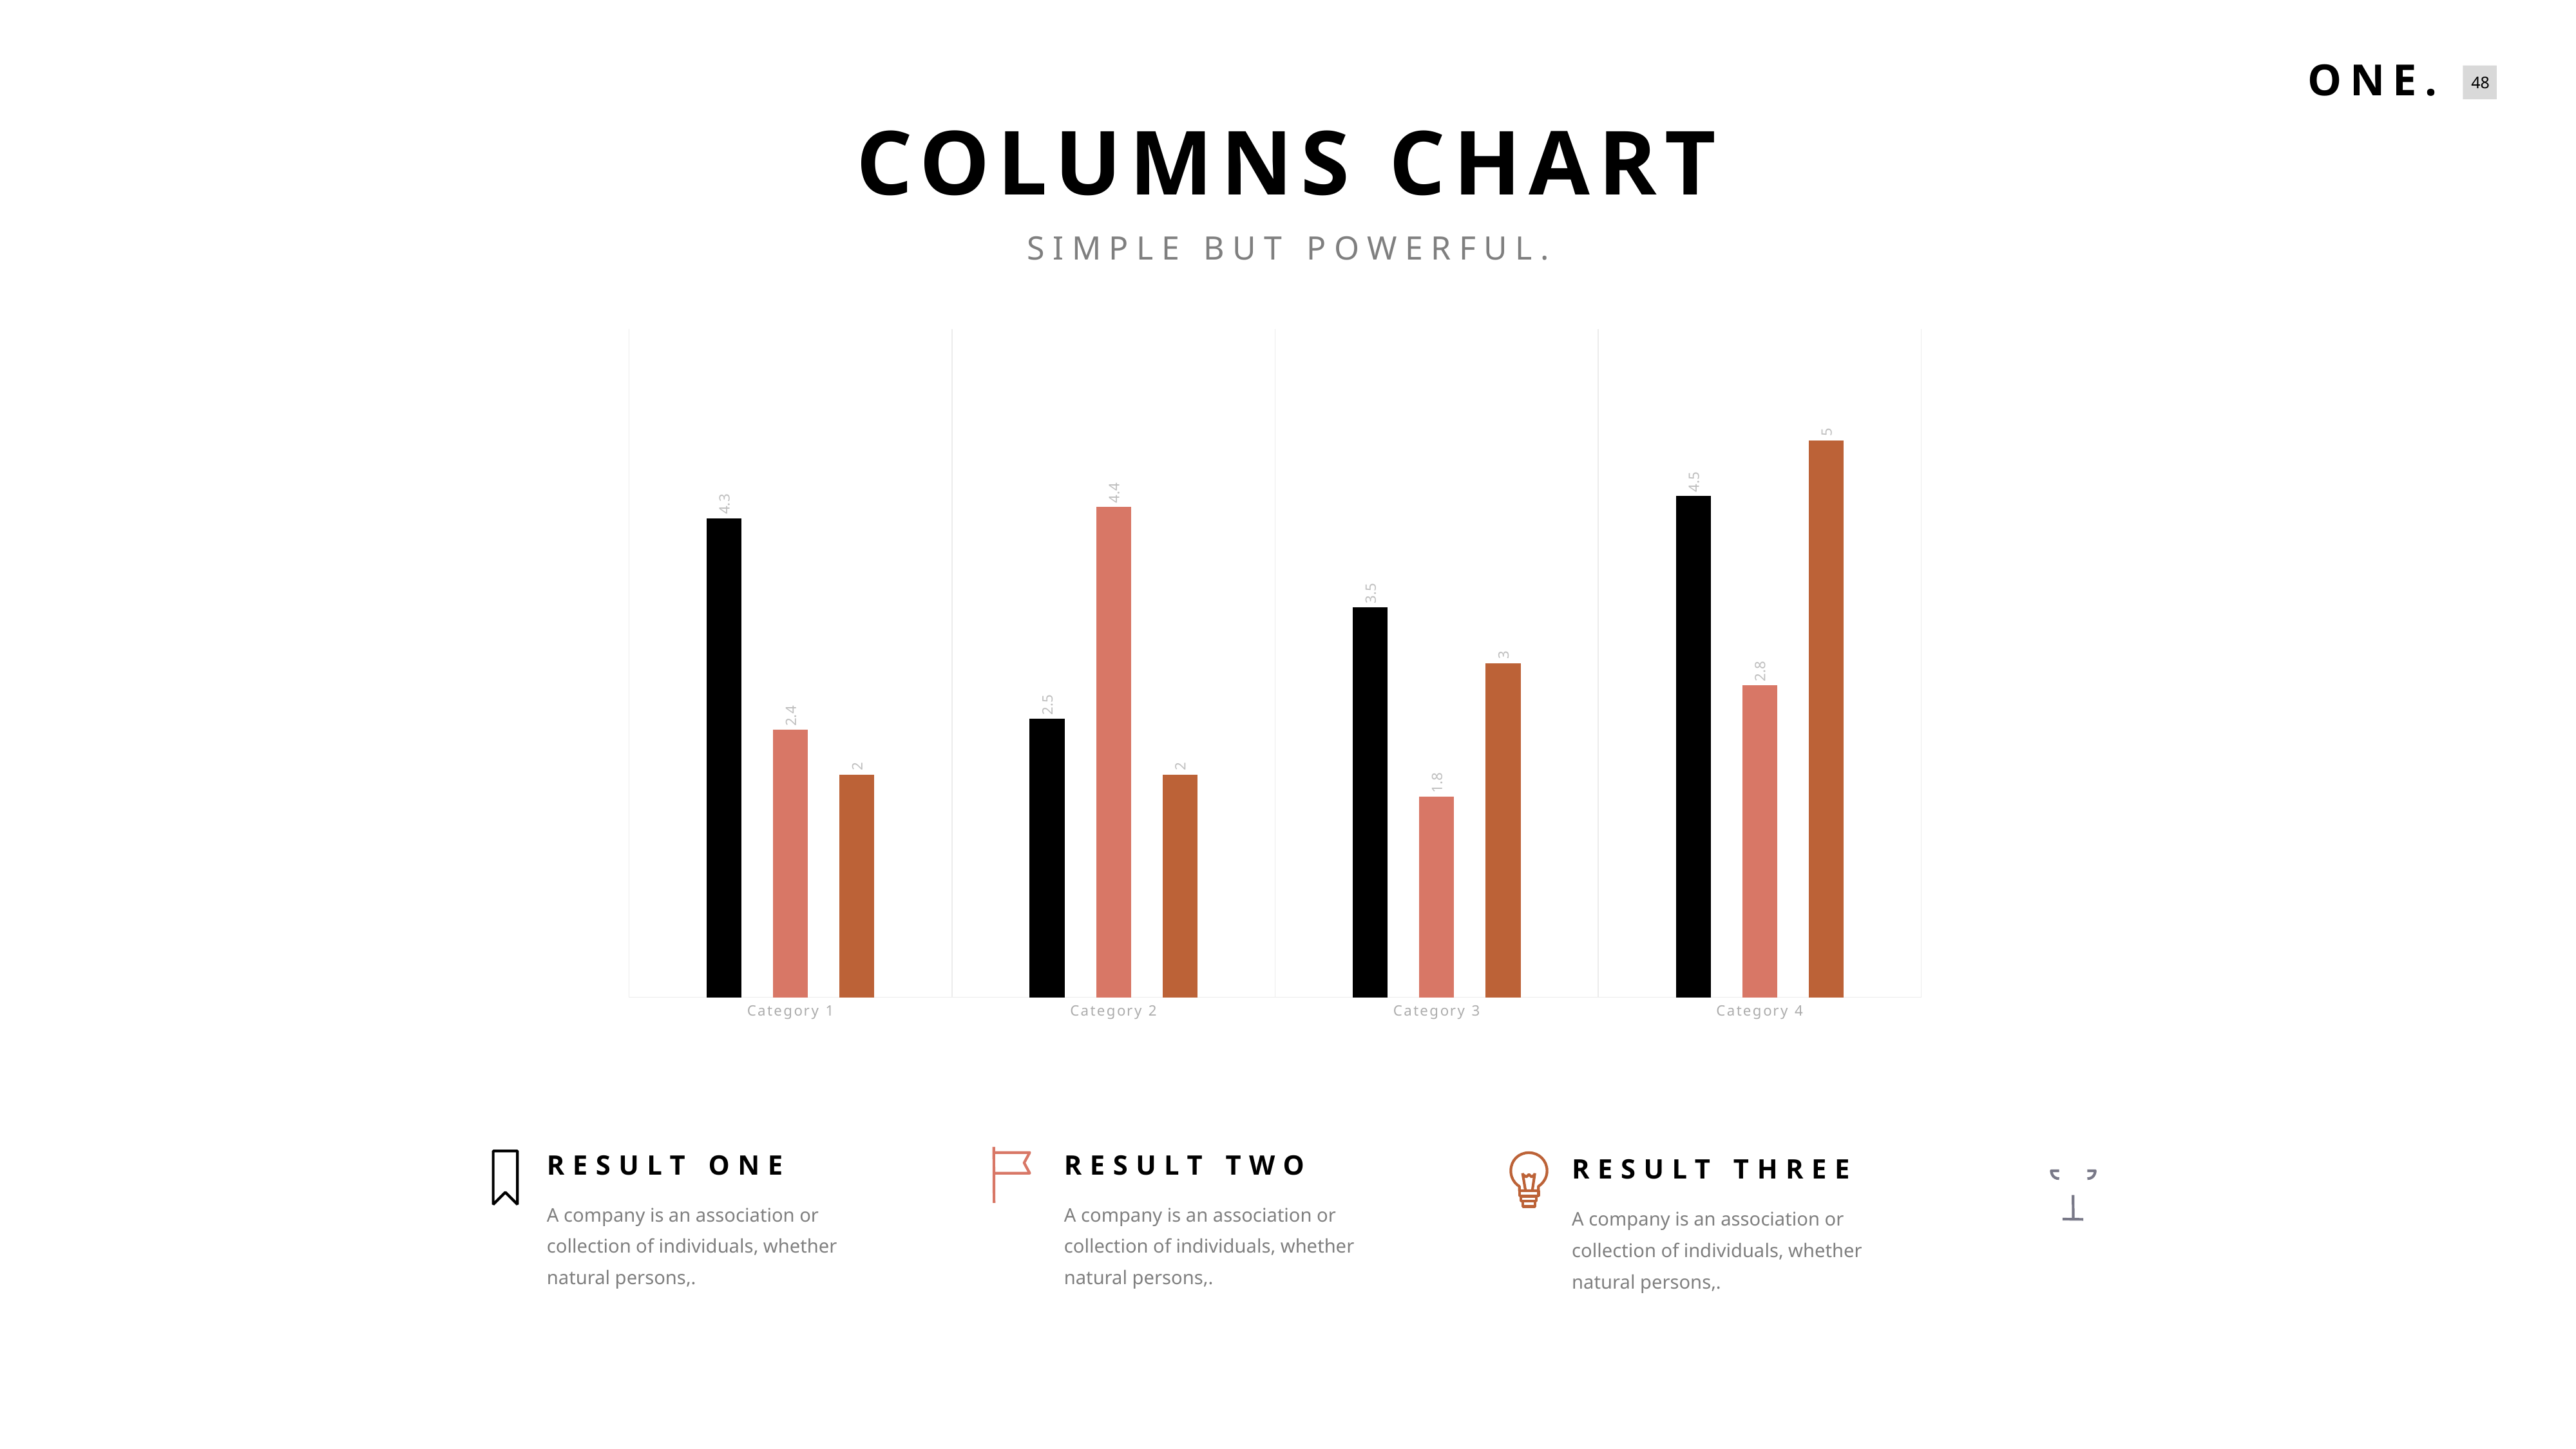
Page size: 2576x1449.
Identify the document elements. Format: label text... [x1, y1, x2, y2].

text_box SIMPLE BUT POWERFUL. [854, 222, 1722, 271]
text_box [493, 1125, 2095, 1300]
text_box COLUMNS CHART [734, 102, 1840, 218]
chart [628, 328, 1948, 1037]
